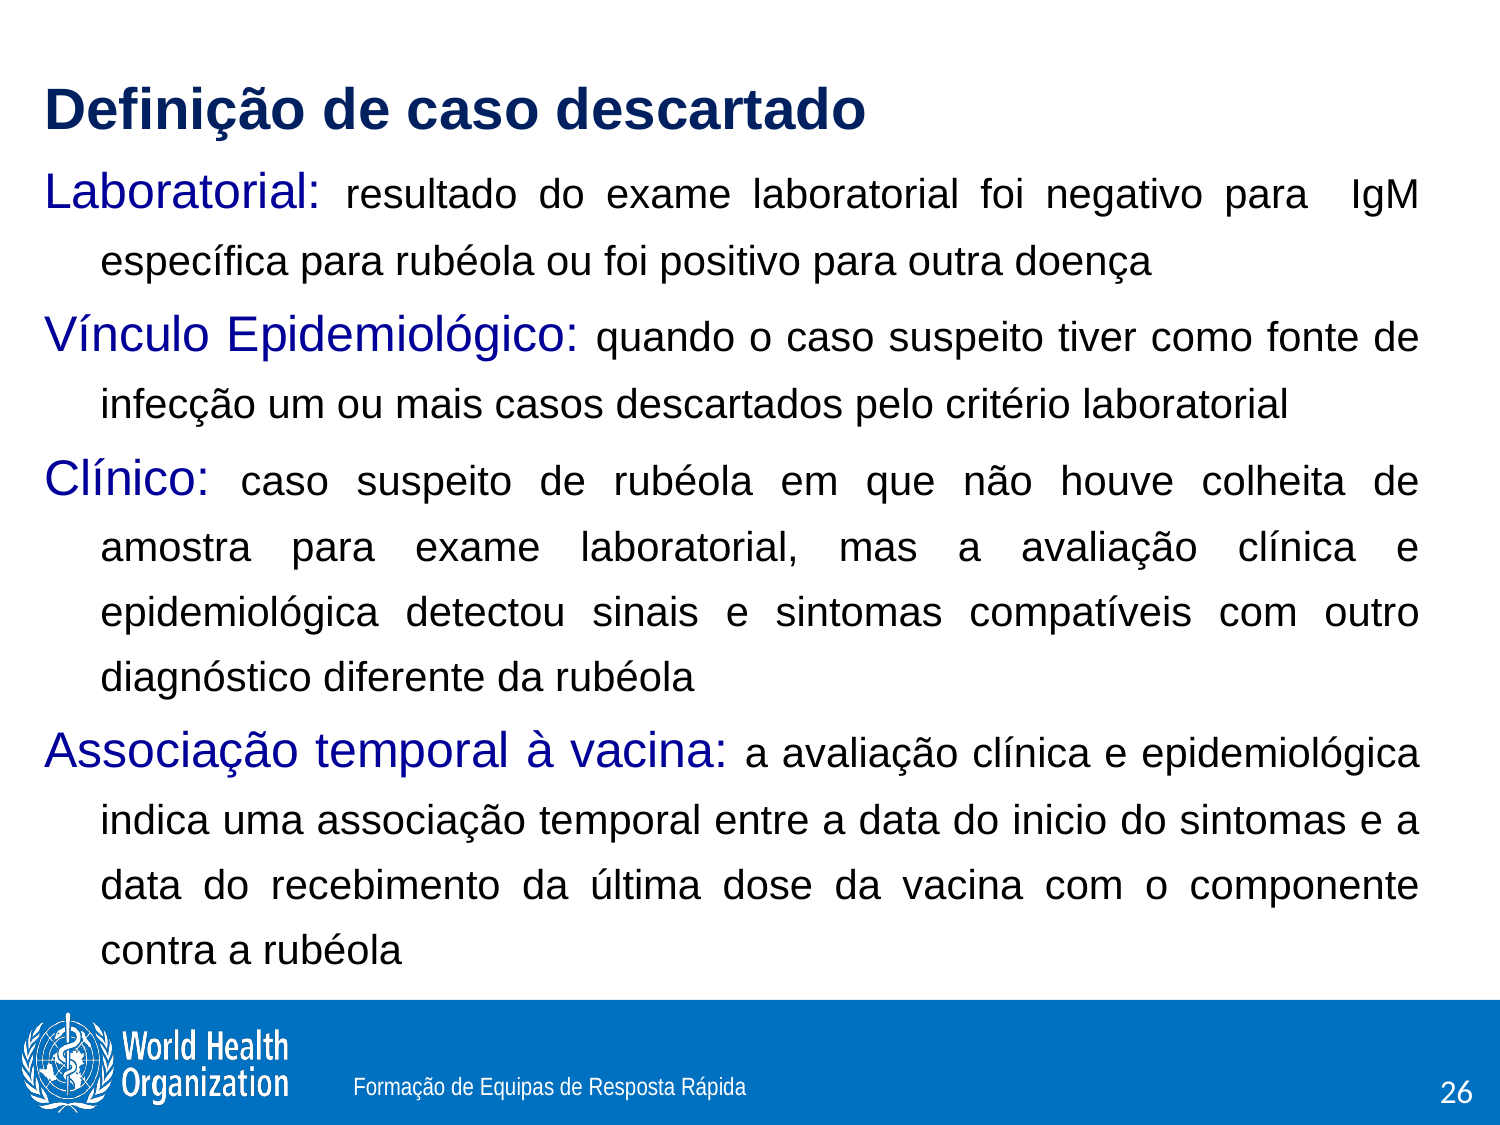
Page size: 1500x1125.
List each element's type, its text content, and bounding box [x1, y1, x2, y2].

picture [21, 1012, 288, 1113]
text_box Definição de caso descartado Laboratorial: resultado do exame laboratorial foi negativo para IgM específica para rubéola ou foi positivo para outra doença Vínculo Epidemiológico: quando o caso suspeito tiver como fonte de infecção um ou mais casos descartados pelo critério laboratorial Clínico: caso suspeito de rubéola em que não houve colheita de amostra para exame laboratorial, mas a avaliação clínica e epidemiológica detectou sinais e sintomas compatíveis com outro diagnóstico diferente da rubéola Associação temporal à vacina: a avaliação clínica e epidemiológica indica uma associação temporal entre a data do inicio do sintomas e a data do recebimento da última dose da vacina com o componente contra a rubéola [29, 42, 1436, 881]
